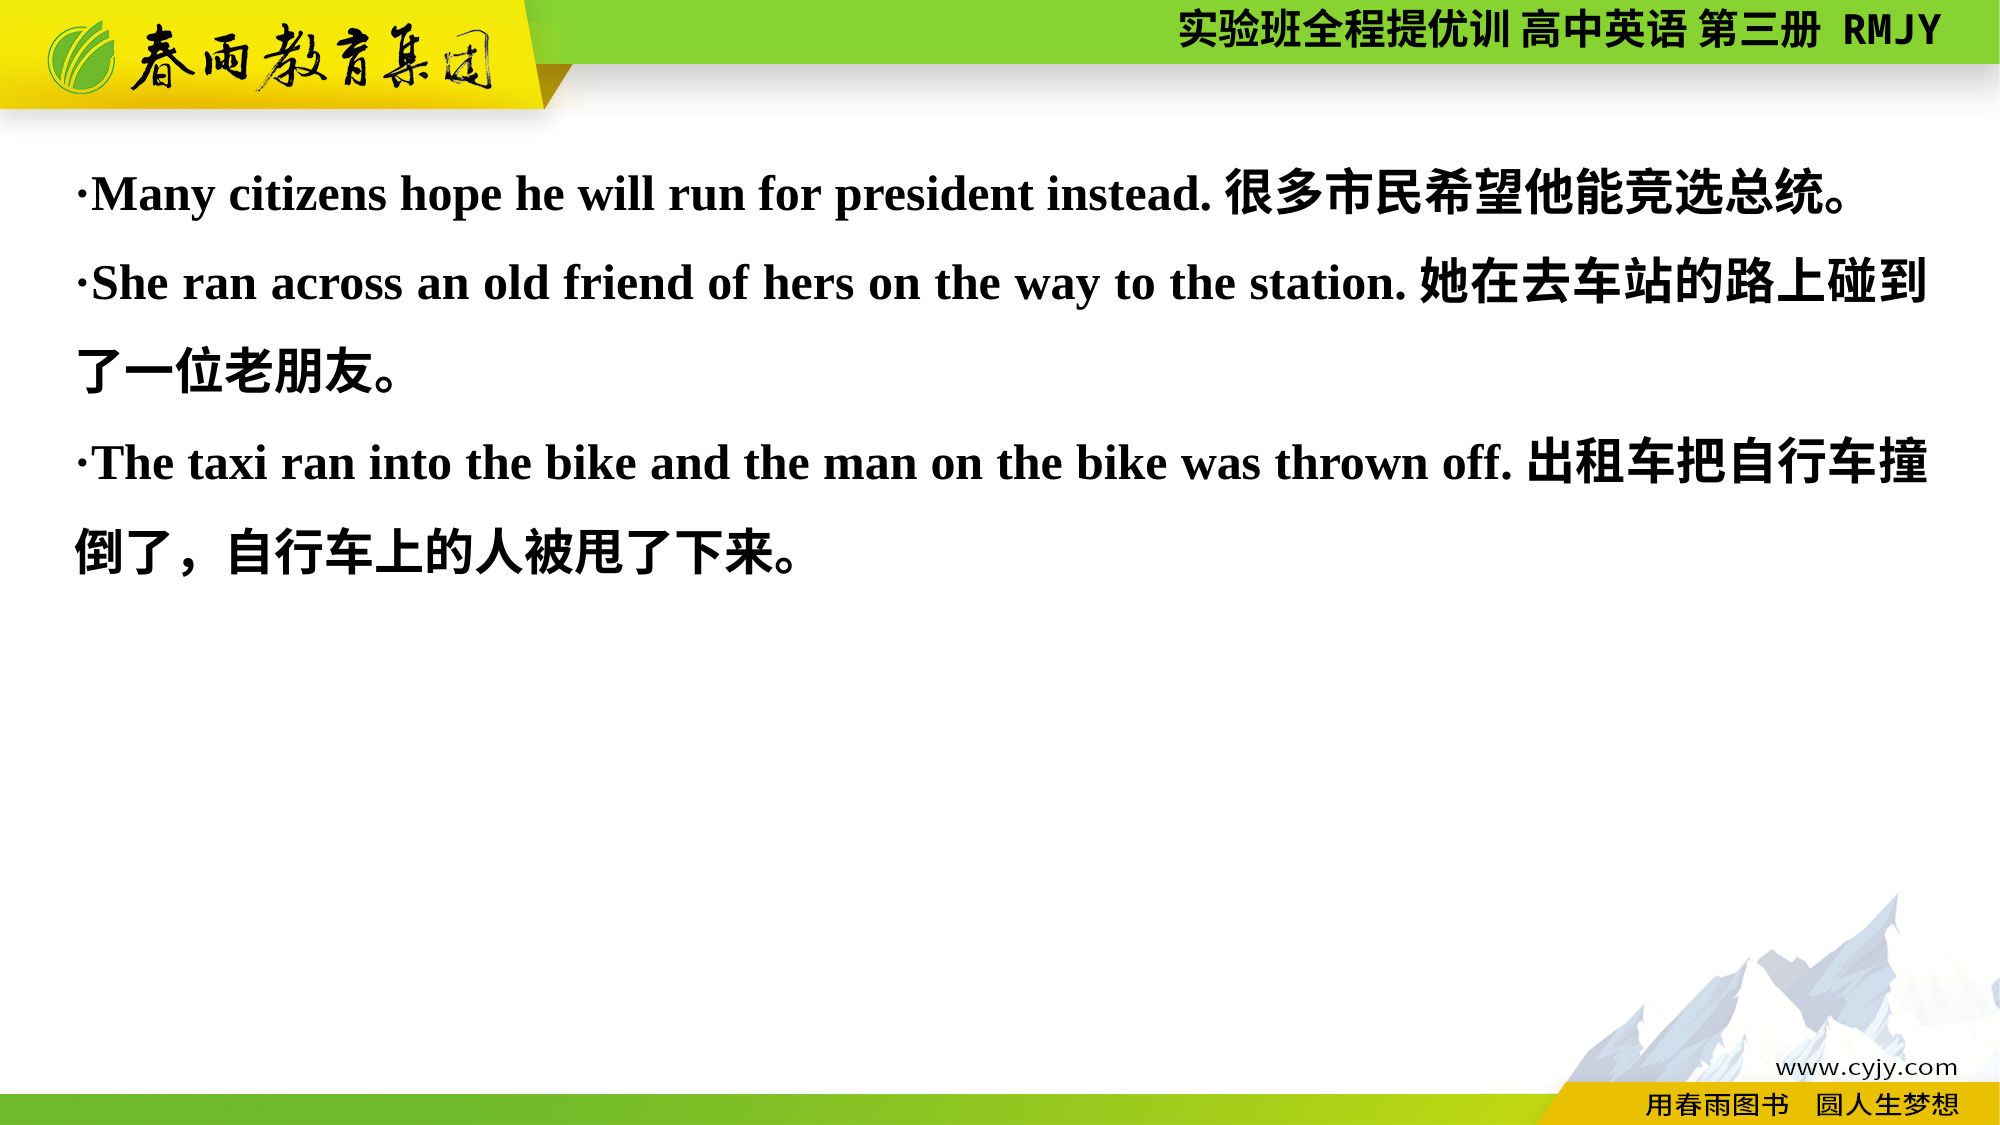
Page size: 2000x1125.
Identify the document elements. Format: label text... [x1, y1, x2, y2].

list ·Many citizens hope he will run for president instead.很多市民希望他能竞选总统。 ·She ran across an old friend of hers on the way to the station.她在去车站的路上碰到了一位老朋友。 ·The taxi ran into the bike and the man on the bike was thrown off.出租车把自行车撞倒了，自行车上的人被甩了下来。 [59, 122, 1944, 581]
picture [0, 0, 2000, 1125]
